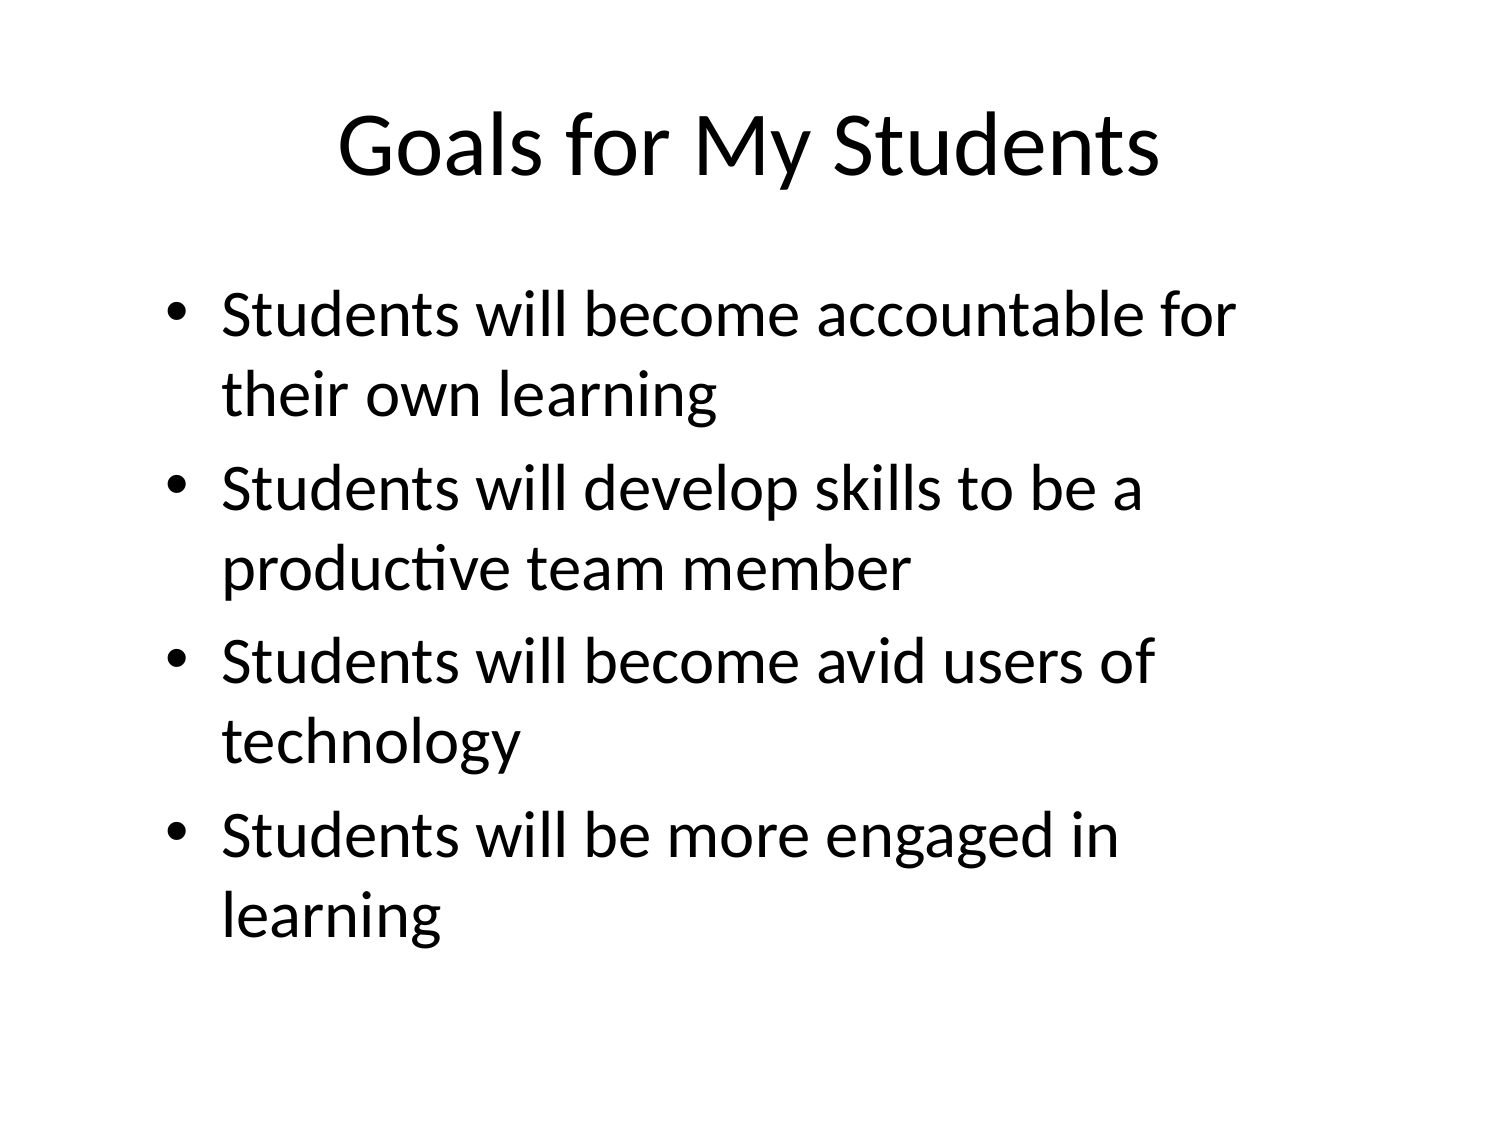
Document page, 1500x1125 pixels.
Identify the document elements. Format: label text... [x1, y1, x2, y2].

text_box Students will become accountable for their own learning Students will develop skills to be a productive team member Students will become avid users of technology Students will be more engaged in learning [149, 262, 1350, 1005]
title Goals for My Students [75, 45, 1425, 233]
